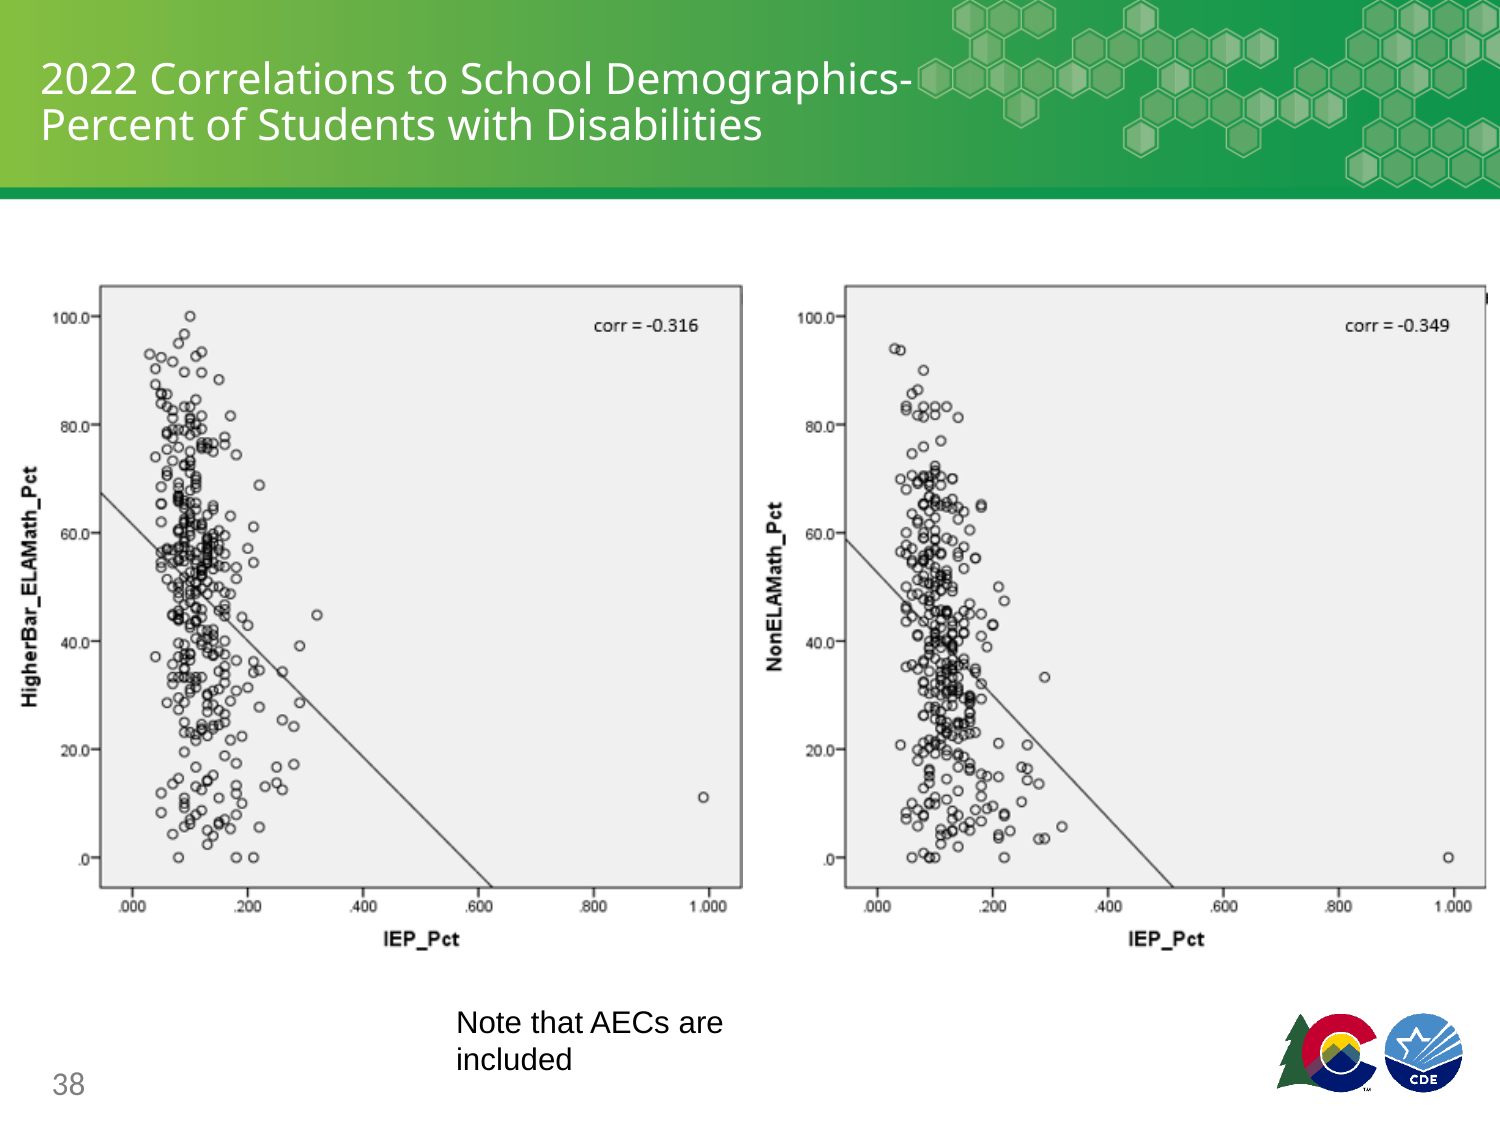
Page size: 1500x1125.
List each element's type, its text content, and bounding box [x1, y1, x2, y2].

picture [0, 0, 1500, 200]
title 2022 Correlations to School Demographics- Percent of Students with Disabilities [40, 41, 961, 166]
picture [745, 279, 1489, 965]
picture [1275, 1012, 1463, 1093]
text_box Note that AECs are included [441, 994, 850, 1085]
slide_number 38 [36, 1054, 375, 1115]
picture [0, 279, 743, 965]
